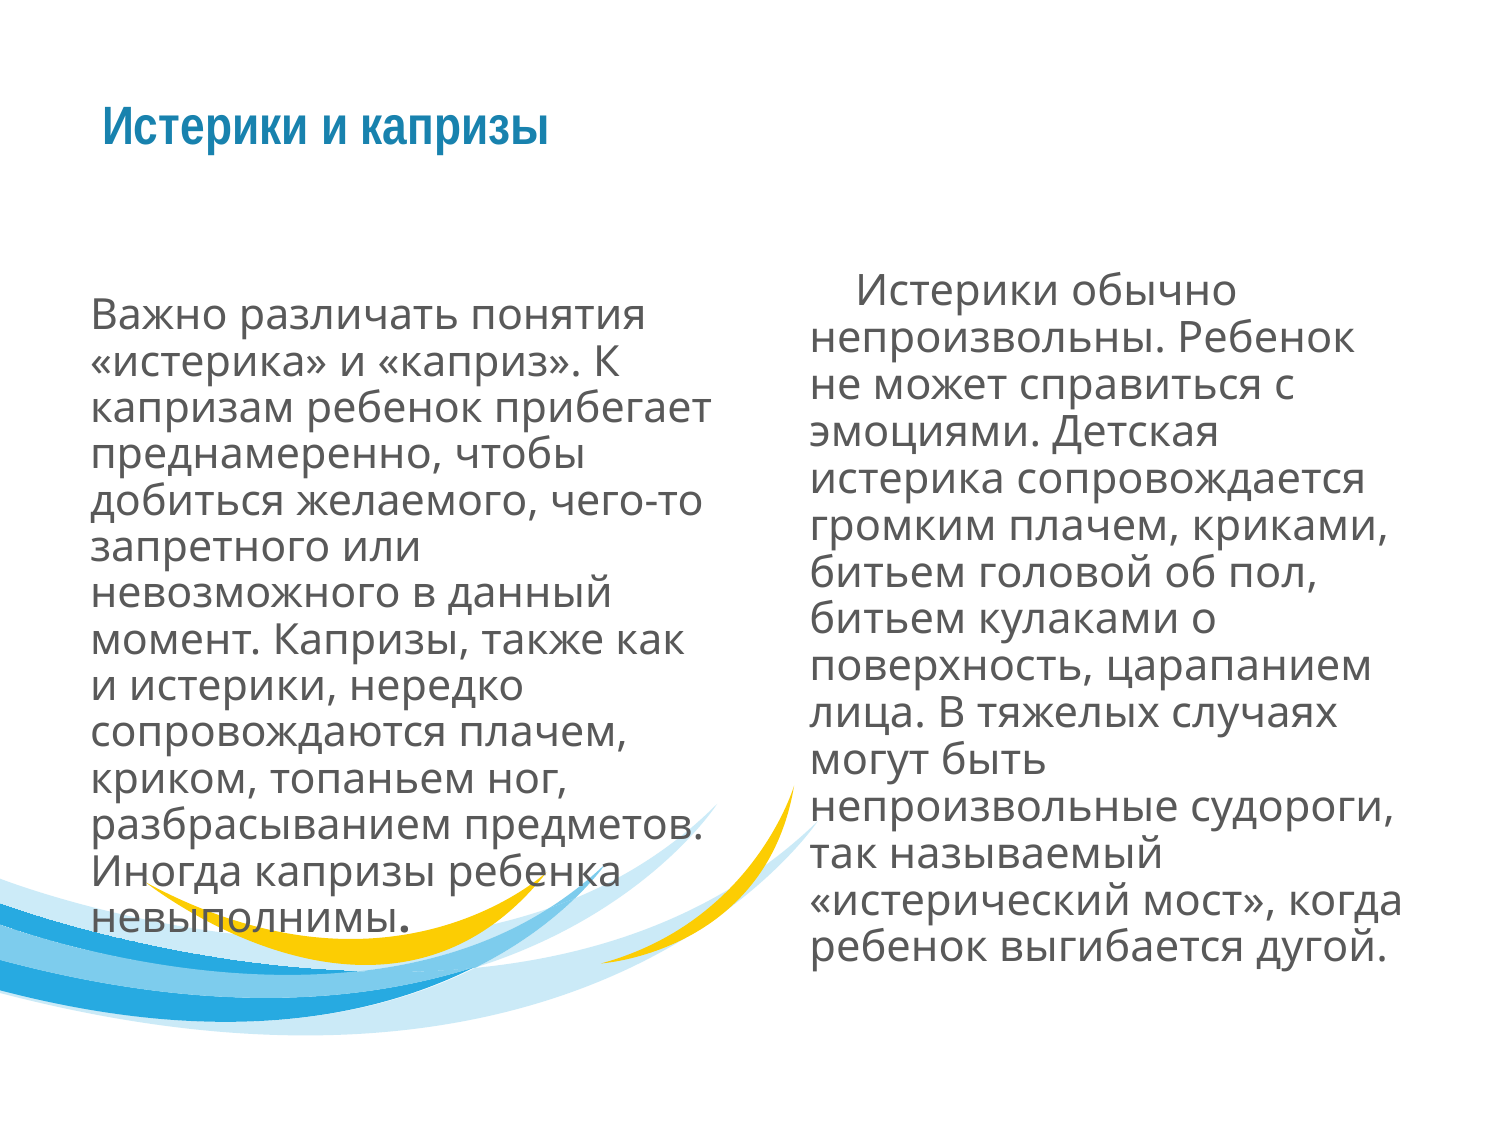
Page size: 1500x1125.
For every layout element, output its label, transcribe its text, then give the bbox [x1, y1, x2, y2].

list Важно различать понятия «истерика» и «каприз». К капризам ребенок прибегает преднамеренно, чтобы добиться желаемого, чего-то запретного или невозможного в данный момент. Капризы, также как и истерики, нередко сопровождаются плачем, криком, топаньем ног, разбрасыванием предметов. Иногда капризы ребенка невыполнимы. [75, 281, 738, 950]
title Истерики и капризы [75, 46, 1425, 164]
list Истерики обычно непроизвольны. Ребенок не может справиться с эмоциями. Детская истерика сопровождается громким плачем, криками, битьем головой об пол, битьем кулаками о поверхность, царапанием лица. В тяжелых случаях могут быть непроизвольные судороги, так называемый «истерический мост», когда ребенок выгибается дугой. [761, 257, 1425, 1005]
